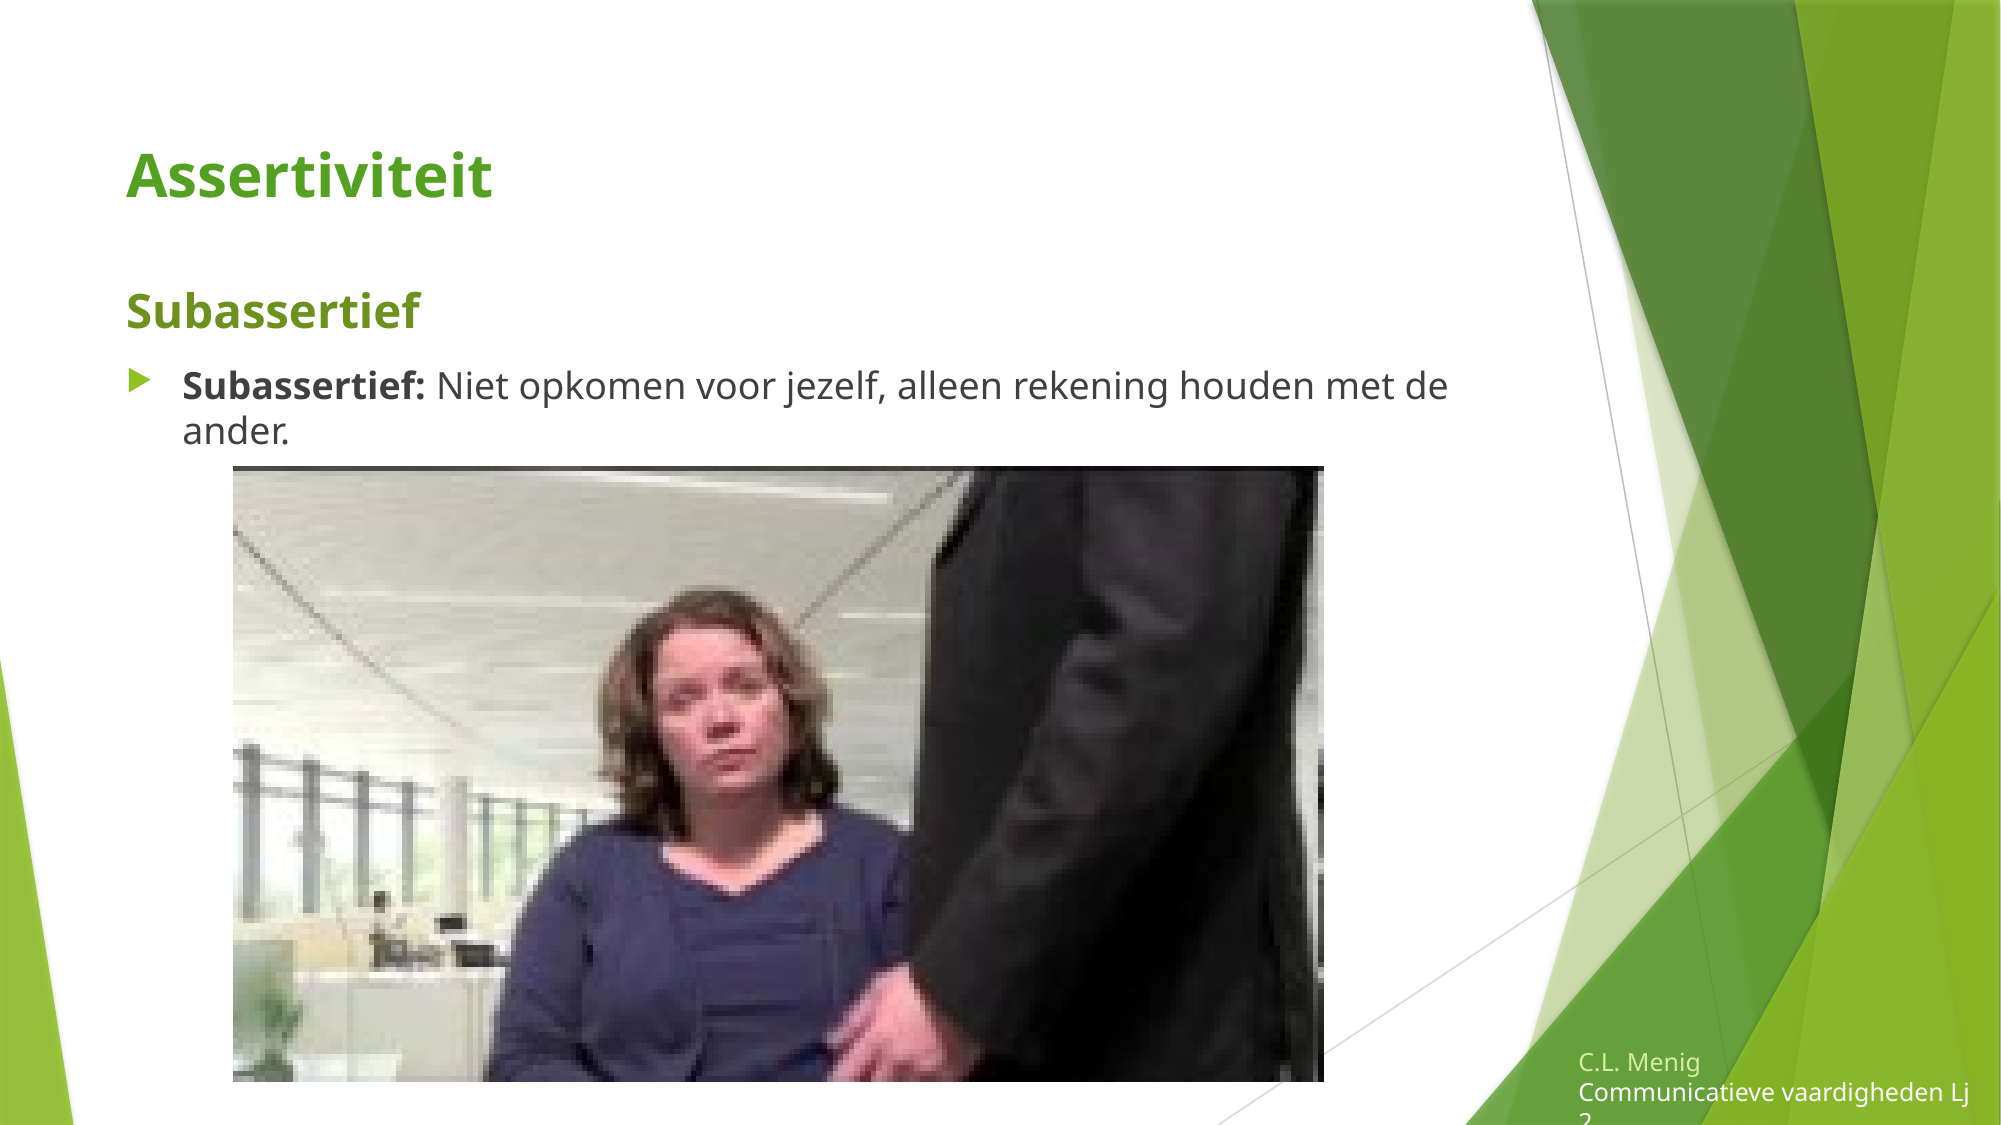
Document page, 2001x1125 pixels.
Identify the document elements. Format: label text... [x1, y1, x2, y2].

text_box Assertiviteit Subassertief [111, 129, 1522, 347]
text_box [232, 465, 1326, 1084]
text_box C.L. Menig Communicatieve vaardigheden Lj 2 [1563, 1038, 2000, 1125]
list Subassertief: Niet opkomen voor jezelf, alleen rekening houden met de ander. [111, 354, 1522, 992]
